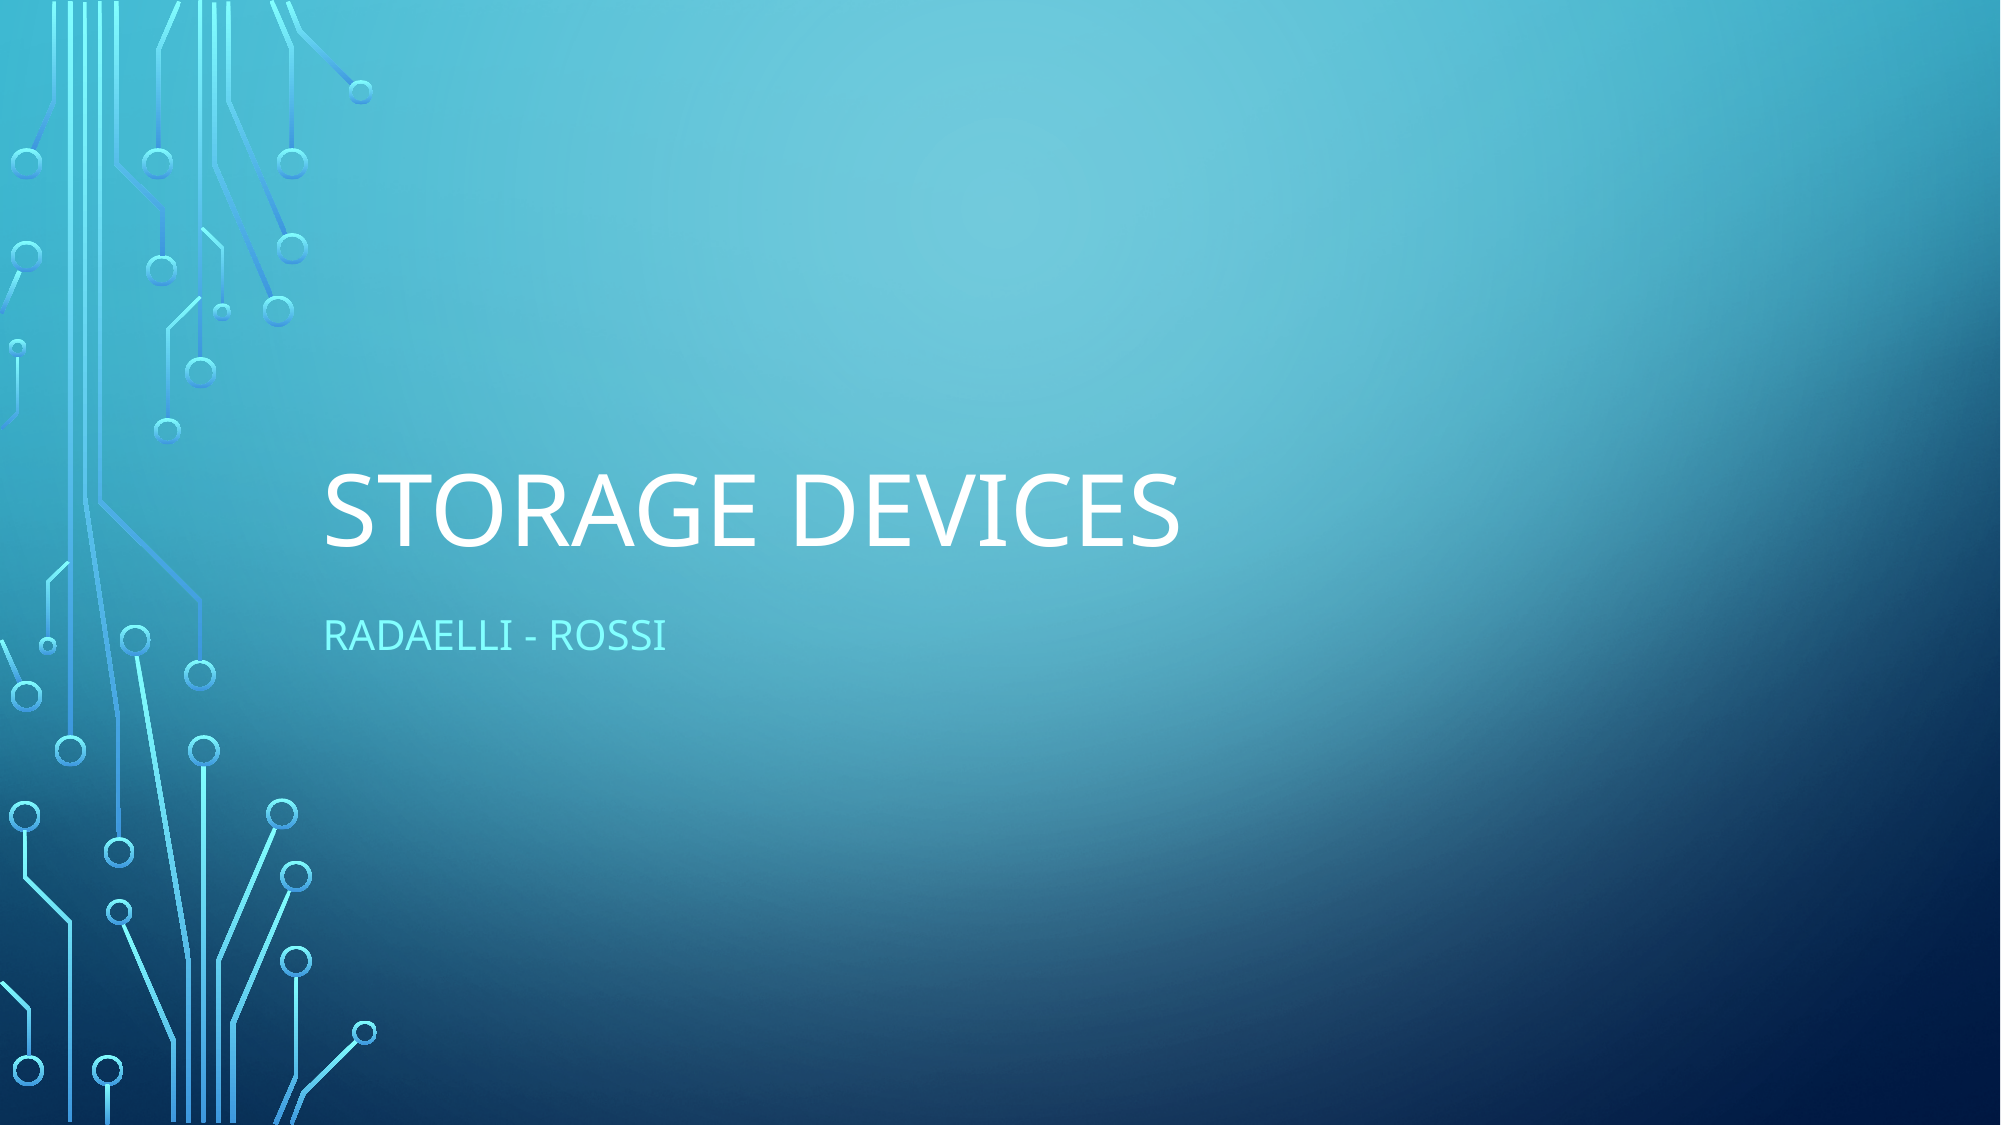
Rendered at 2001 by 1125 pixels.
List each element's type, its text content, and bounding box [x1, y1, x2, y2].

title Storage devices [307, 184, 1750, 576]
subtitle Radaelli - Rossi [307, 590, 1750, 863]
